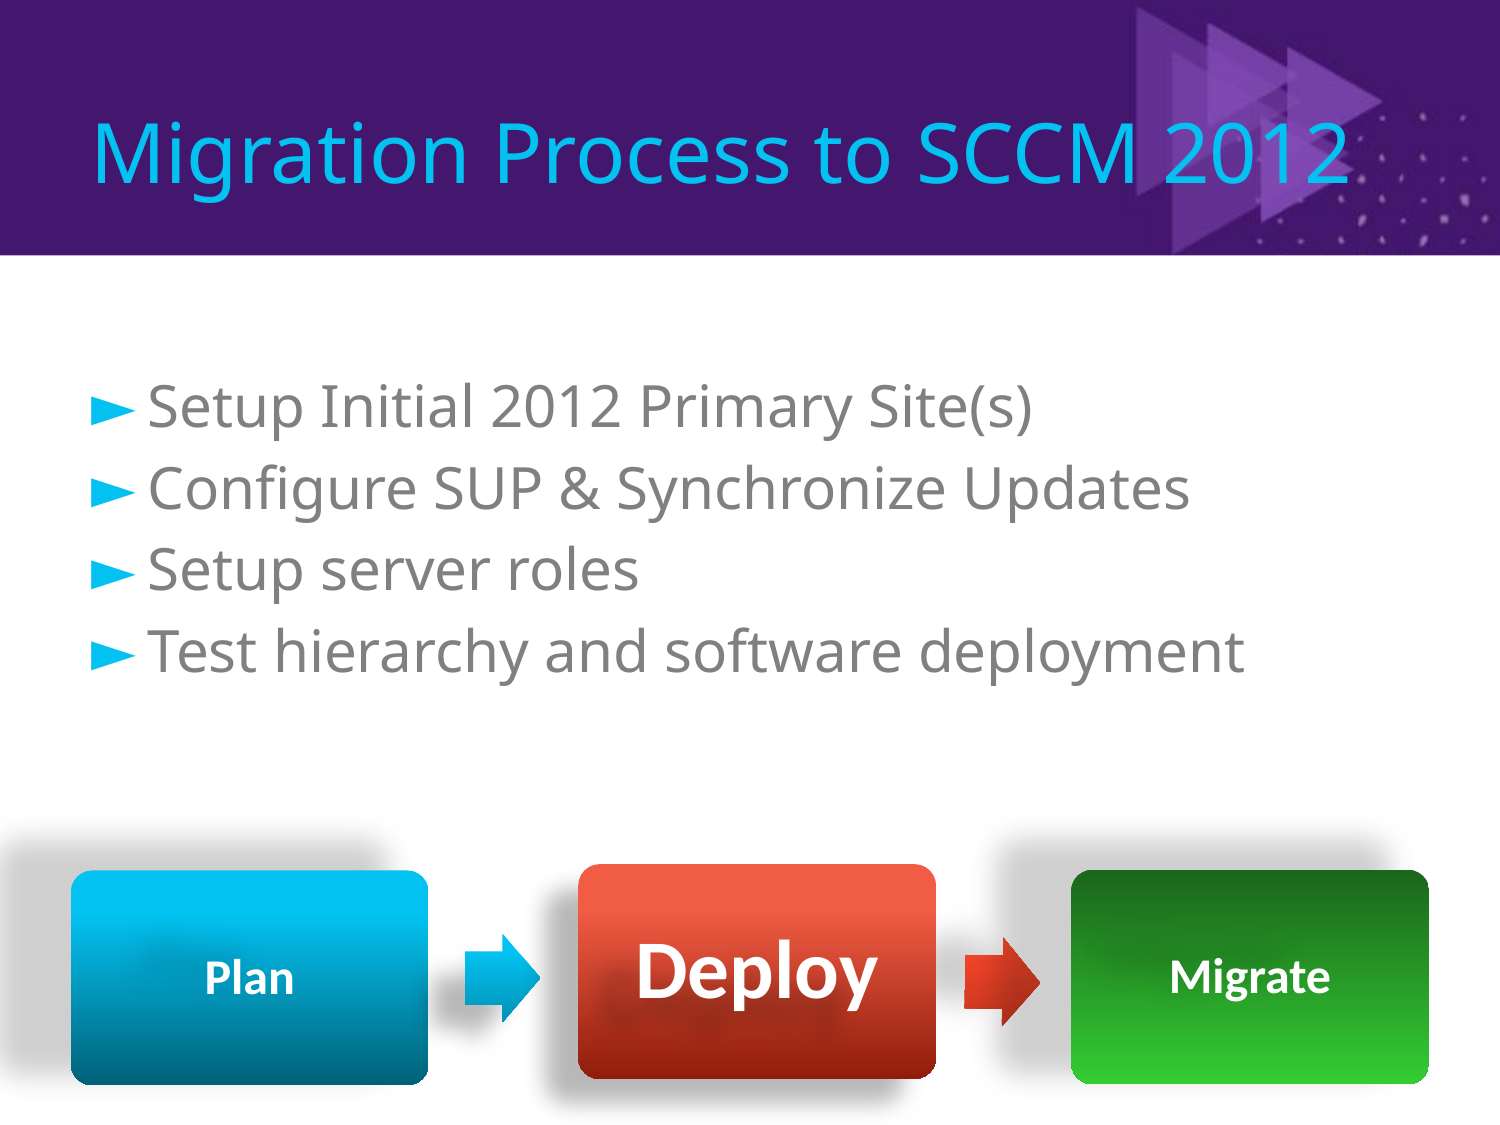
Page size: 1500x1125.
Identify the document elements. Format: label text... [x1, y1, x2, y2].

title Migration Process to SCCM 2012 [75, 56, 1425, 244]
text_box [1070, 869, 1430, 1085]
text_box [964, 937, 1041, 1027]
picture [0, 0, 1500, 255]
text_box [70, 870, 429, 1086]
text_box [577, 863, 937, 1080]
list Setup Initial 2012 Primary Site(s) Configure SUP & Synchronize Updates Setup server roles Test hierarchy and software deployment [76, 361, 1427, 752]
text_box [464, 933, 541, 1023]
